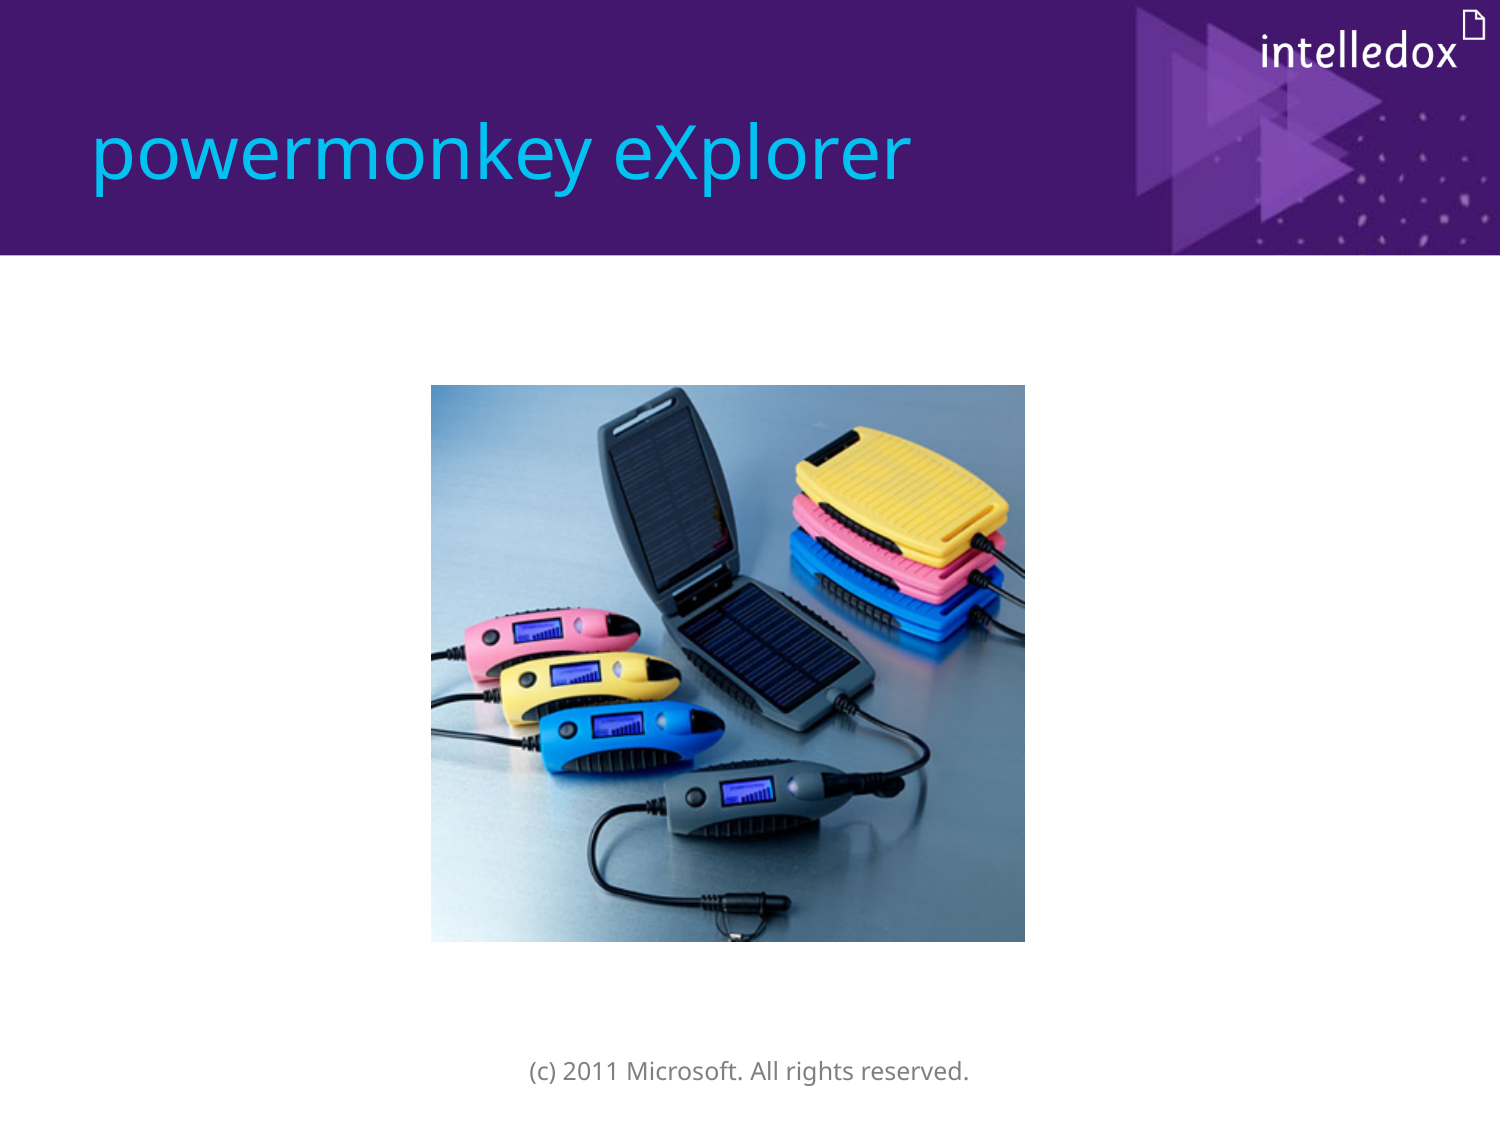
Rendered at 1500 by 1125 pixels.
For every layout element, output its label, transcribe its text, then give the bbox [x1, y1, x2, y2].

picture [0, 0, 1500, 255]
footer (c) 2011 Microsoft. All rights reserved. [512, 1042, 988, 1103]
picture [430, 385, 1025, 942]
title powermonkey eXplorer [75, 56, 1425, 244]
